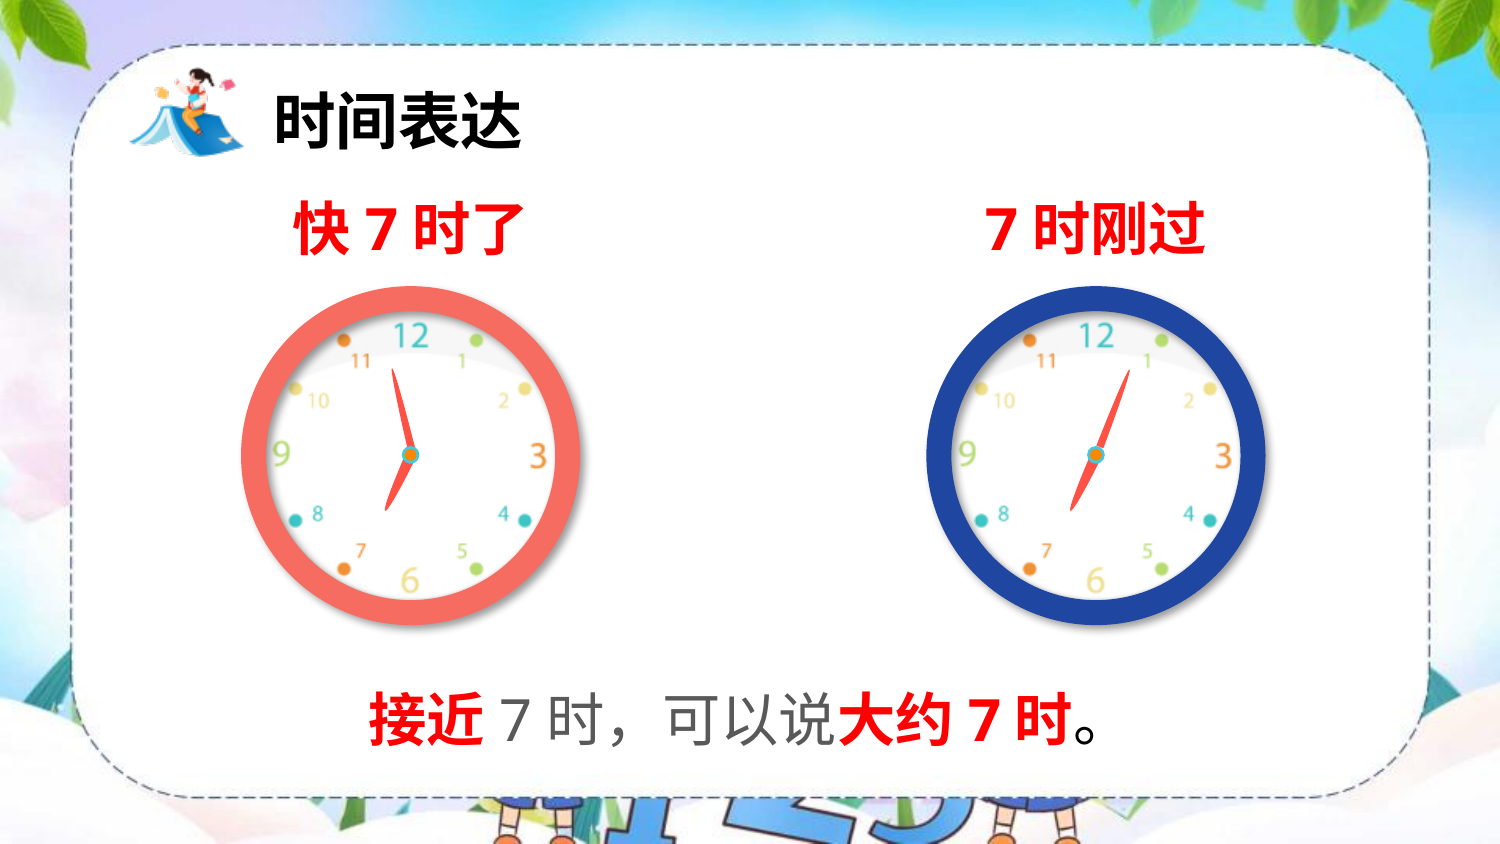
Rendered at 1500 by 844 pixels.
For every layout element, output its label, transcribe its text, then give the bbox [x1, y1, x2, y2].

text_box 7时刚过 [946, 184, 1246, 270]
text_box 快7时了 [261, 184, 560, 270]
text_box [921, 280, 1271, 630]
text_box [235, 280, 586, 630]
text_box 时间表达 [259, 74, 549, 165]
text_box 接近7时，可以说大约7时。 [341, 642, 1159, 758]
picture [0, 0, 1500, 844]
